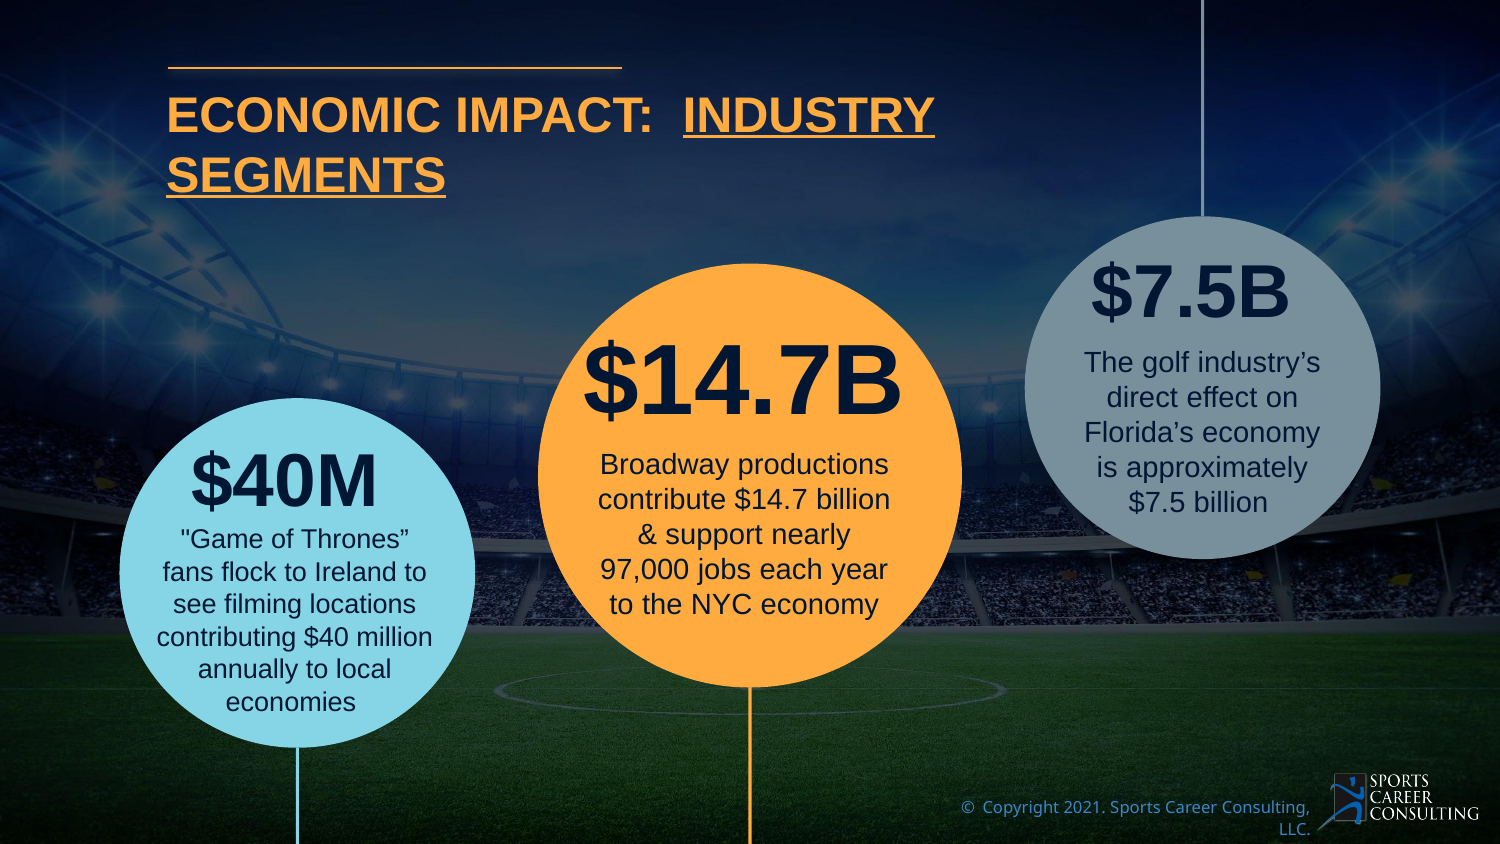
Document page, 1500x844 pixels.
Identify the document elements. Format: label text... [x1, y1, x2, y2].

text_box [219, 398, 376, 416]
text_box © Copyright 2021. Sports Career Consulting, LLC. [914, 769, 1326, 844]
subtitle "Game of Thrones” fans flock to Ireland to see filming locations contributing $40 million annually to local economies [138, 506, 451, 611]
text_box [119, 535, 476, 748]
text_box [632, 263, 868, 299]
text_box ECONOMIC IMPACT: INDUSTRY SEGMENTS [151, 67, 1113, 160]
subtitle The golf industry’s direct effect on Florida’s economy is approximately $7.5 billion [1060, 328, 1345, 433]
title $40M [73, 416, 497, 535]
title $7.5B [979, 227, 1404, 346]
text_box [1140, 216, 1265, 227]
title $14.7B [532, 299, 957, 419]
subtitle Broadway productions contribute $14.7 billion & support nearly 97,000 jobs each year to the NYC economy [579, 430, 911, 535]
text_box [537, 419, 962, 688]
text_box [1024, 346, 1381, 560]
picture [0, 0, 1500, 844]
